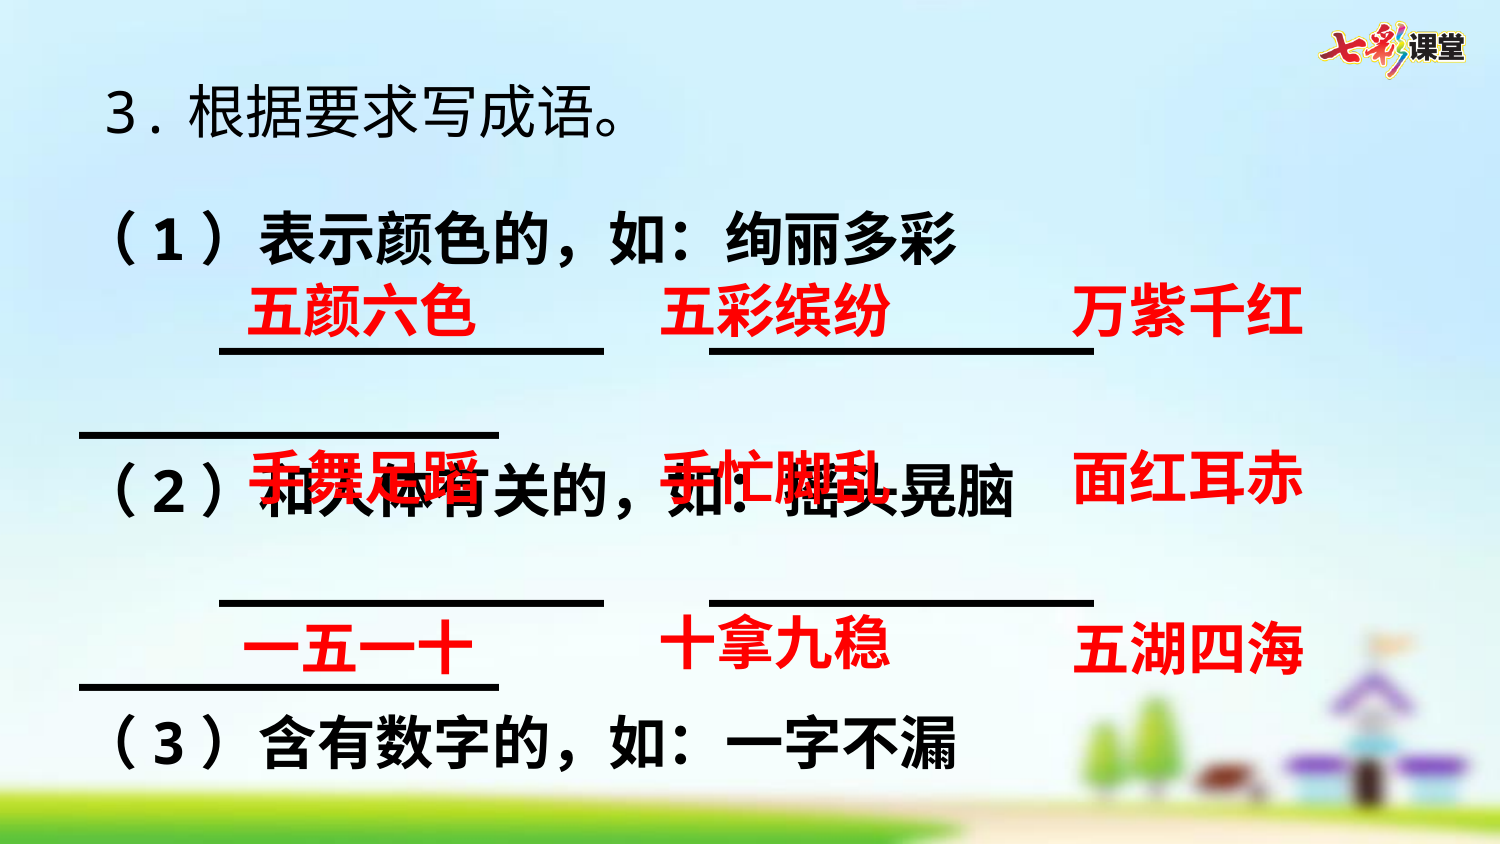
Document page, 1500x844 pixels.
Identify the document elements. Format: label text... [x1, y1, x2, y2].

text_box 面红耳赤 [1057, 433, 1400, 519]
picture [0, 0, 1500, 844]
text_box 五颜六色 [230, 266, 550, 352]
text_box 手舞足蹈 [233, 433, 576, 519]
text_box 手忙脚乱 [643, 433, 987, 519]
text_box 3.根据要求写成语。 [88, 67, 1500, 153]
text_box 万紫千红 [1057, 266, 1377, 352]
text_box （1）表示颜色的，如：绚丽多彩 ___________ ___________ ____________ （2）和人体有关的，如：摇头晃脑 ___________ ___________ ____________ （3）含有数字的，如：一字不漏 ___________ ___________ ____________ [64, 180, 1483, 844]
text_box 五湖四海 [1057, 604, 1400, 690]
text_box 五彩缤纷 [643, 266, 963, 352]
text_box 一五一十 [227, 603, 570, 689]
text_box 十拿九稳 [643, 599, 987, 684]
